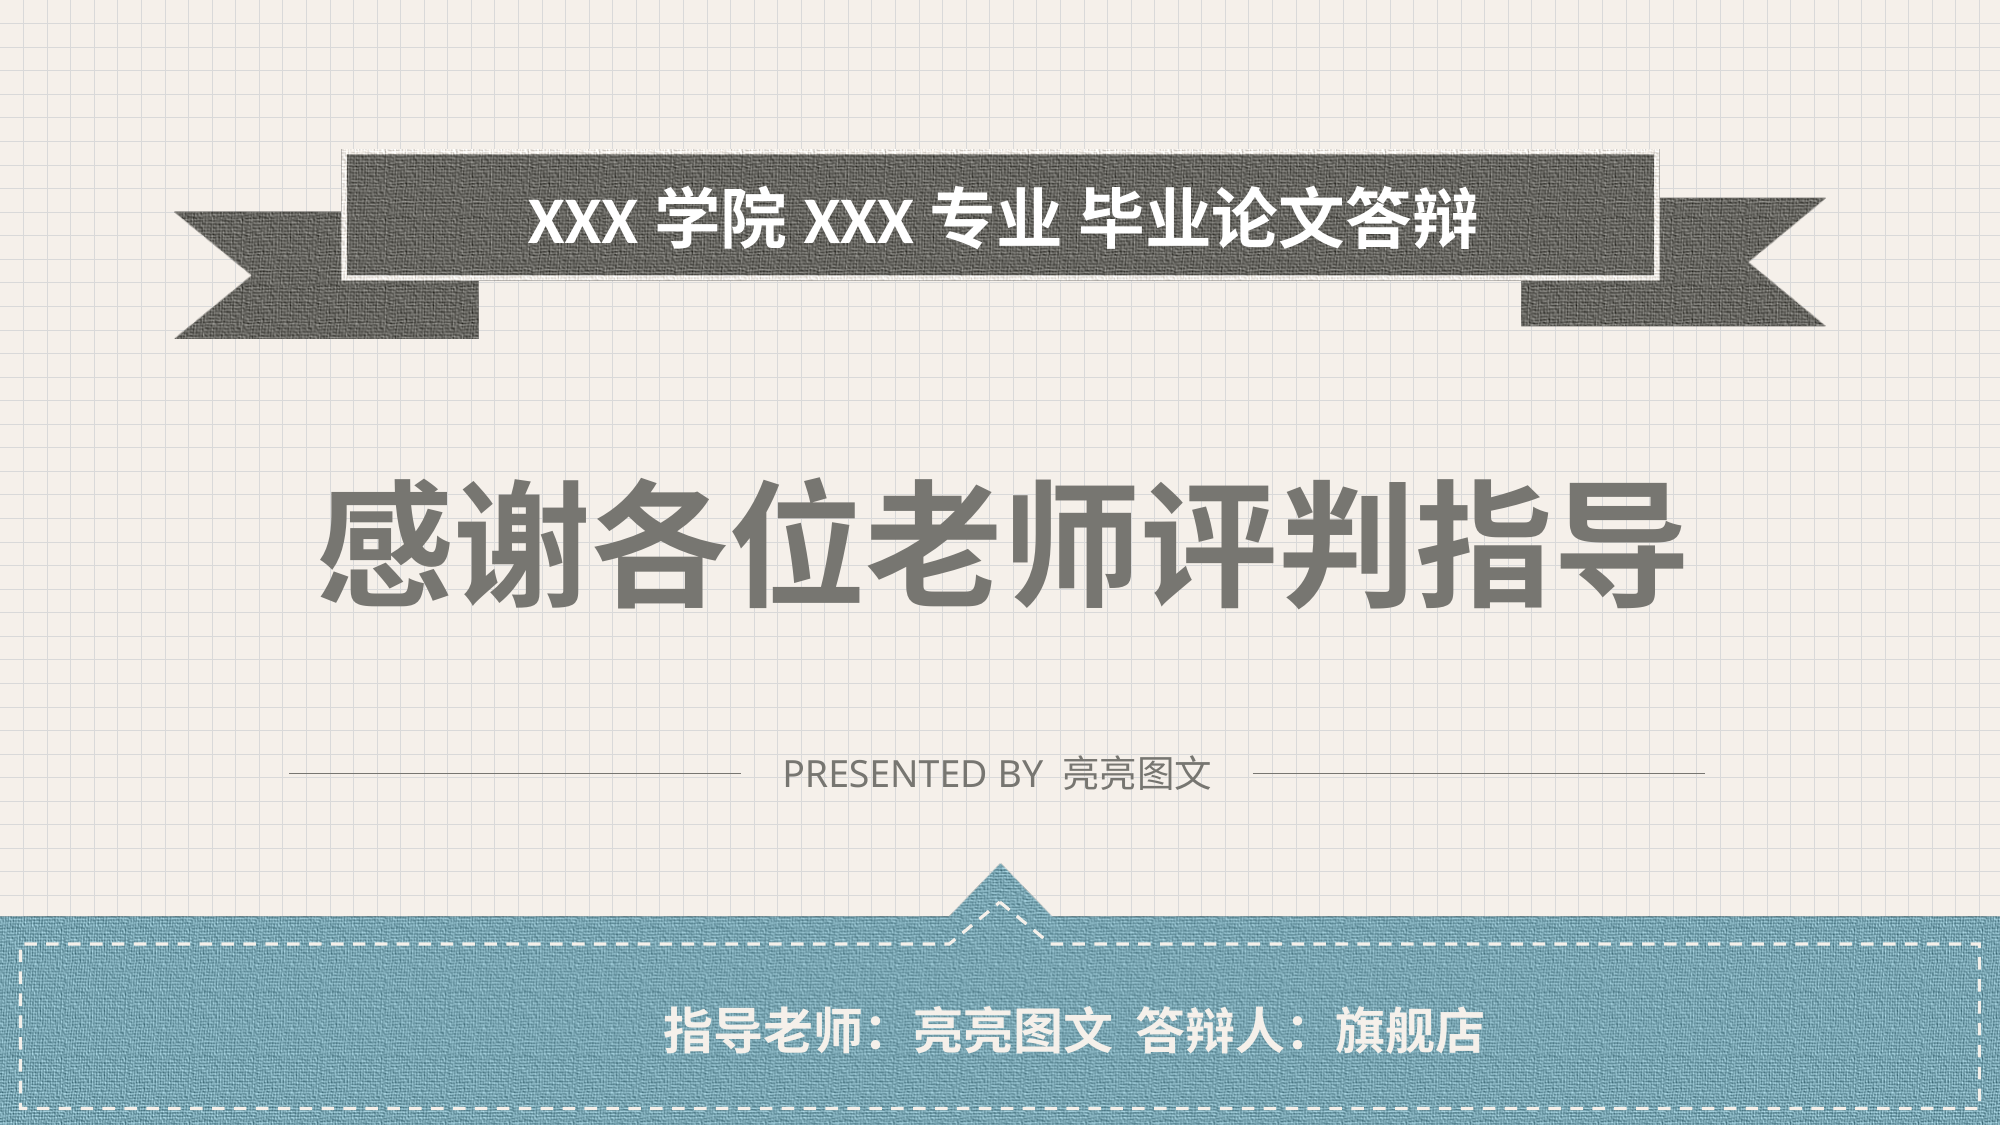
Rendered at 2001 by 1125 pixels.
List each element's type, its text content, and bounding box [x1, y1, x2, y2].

picture [0, 863, 2000, 1125]
text_box 感谢各位老师评判指导 [301, 451, 1706, 632]
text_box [289, 743, 1706, 804]
picture [174, 149, 1826, 339]
